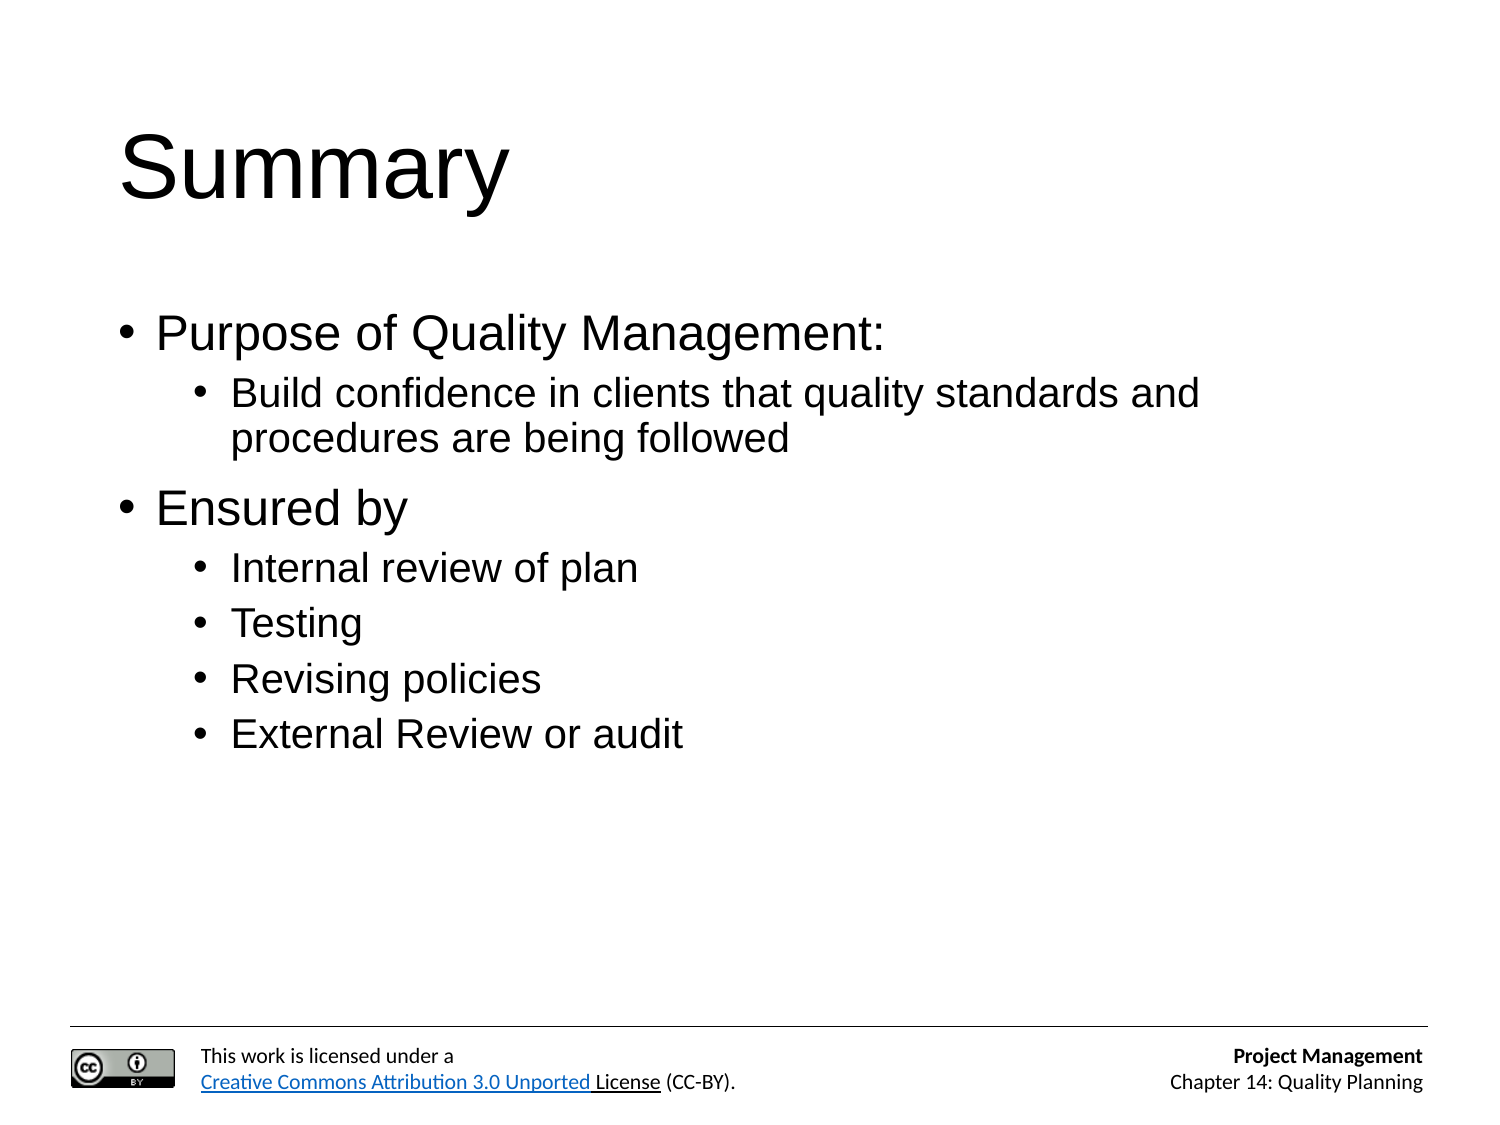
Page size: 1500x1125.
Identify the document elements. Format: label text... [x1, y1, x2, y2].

title Summary [103, 59, 1397, 278]
list Purpose of Quality Management: Build confidence in clients that quality standards and procedures are being followed Ensured by Internal review of plan Testing Revising policies External Review or audit [103, 299, 1397, 1014]
picture [71, 1049, 175, 1088]
